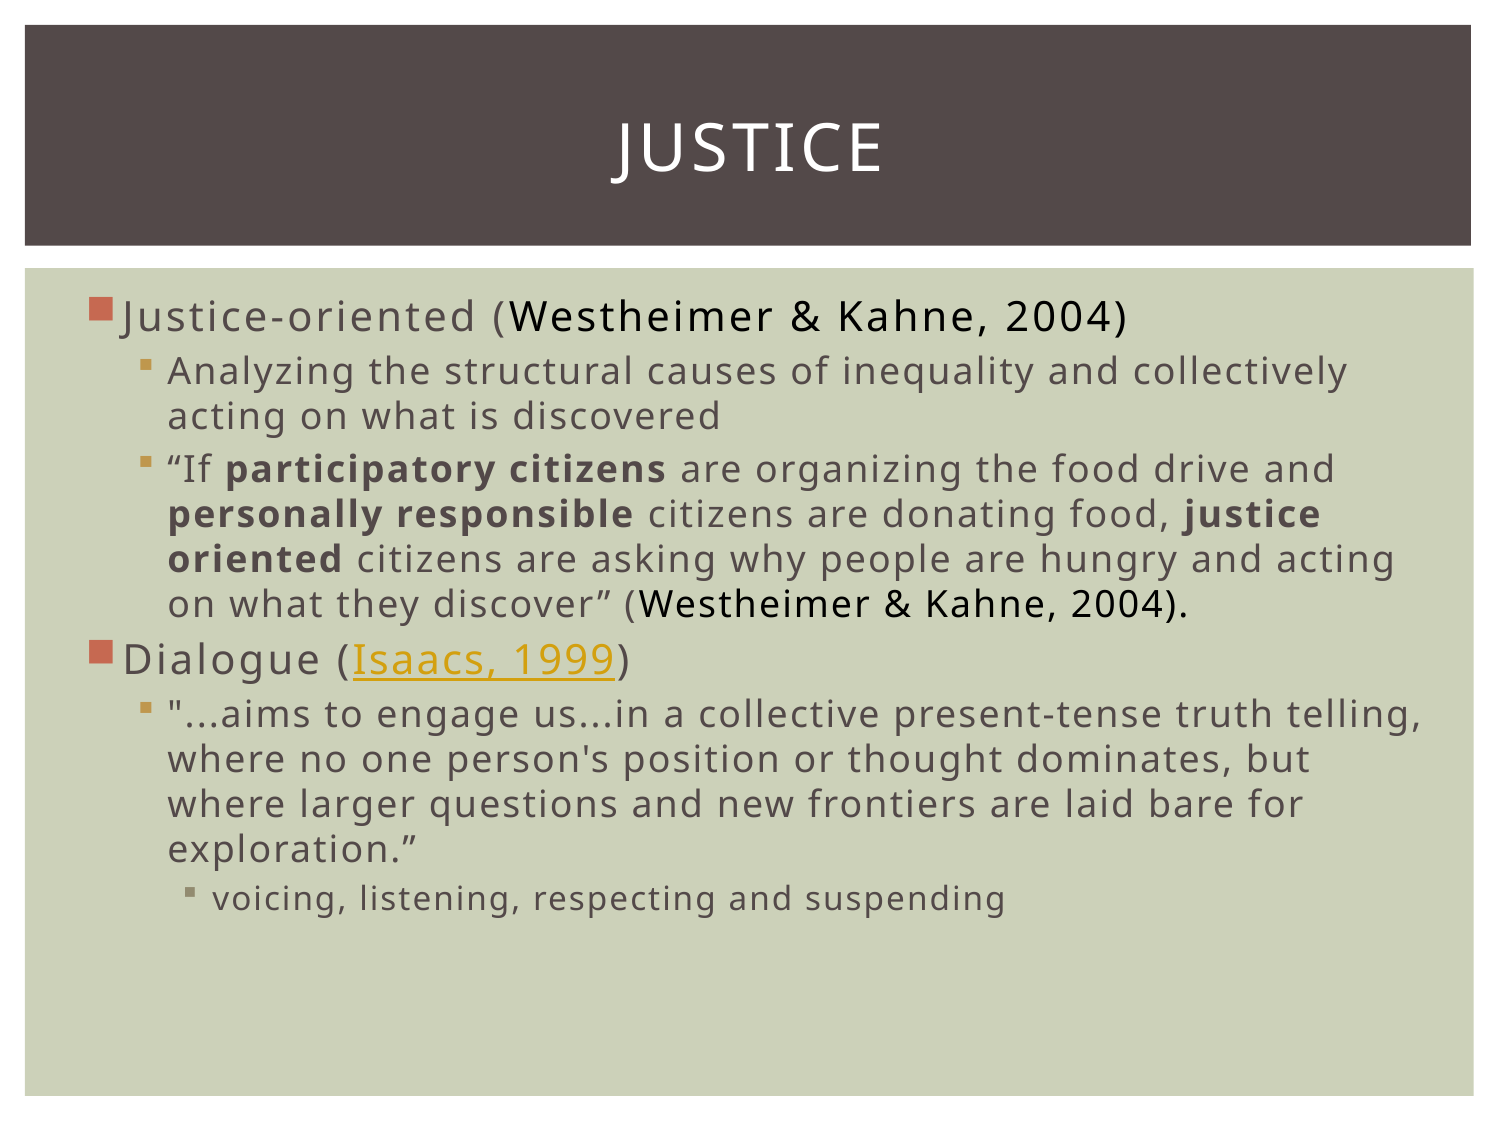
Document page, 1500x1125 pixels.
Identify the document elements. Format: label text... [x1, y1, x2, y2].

title Justice [62, 58, 1438, 232]
list Justice-oriented (Westheimer & Kahne, 2004) Analyzing the structural causes of inequality and collectively acting on what is discovered “If participatory citizens are organizing the food drive and personally responsible citizens are donating food, justice oriented citizens are asking why people are hungry and acting on what they discover” (Westheimer & Kahne, 2004). Dialogue (Isaacs, 1999) "...aims to engage us...in a collective present-tense truth telling, where no one person's position or thought dominates, but where larger questions and new frontiers are laid bare for exploration.” voicing, listening, respecting and suspending [62, 281, 1442, 1005]
